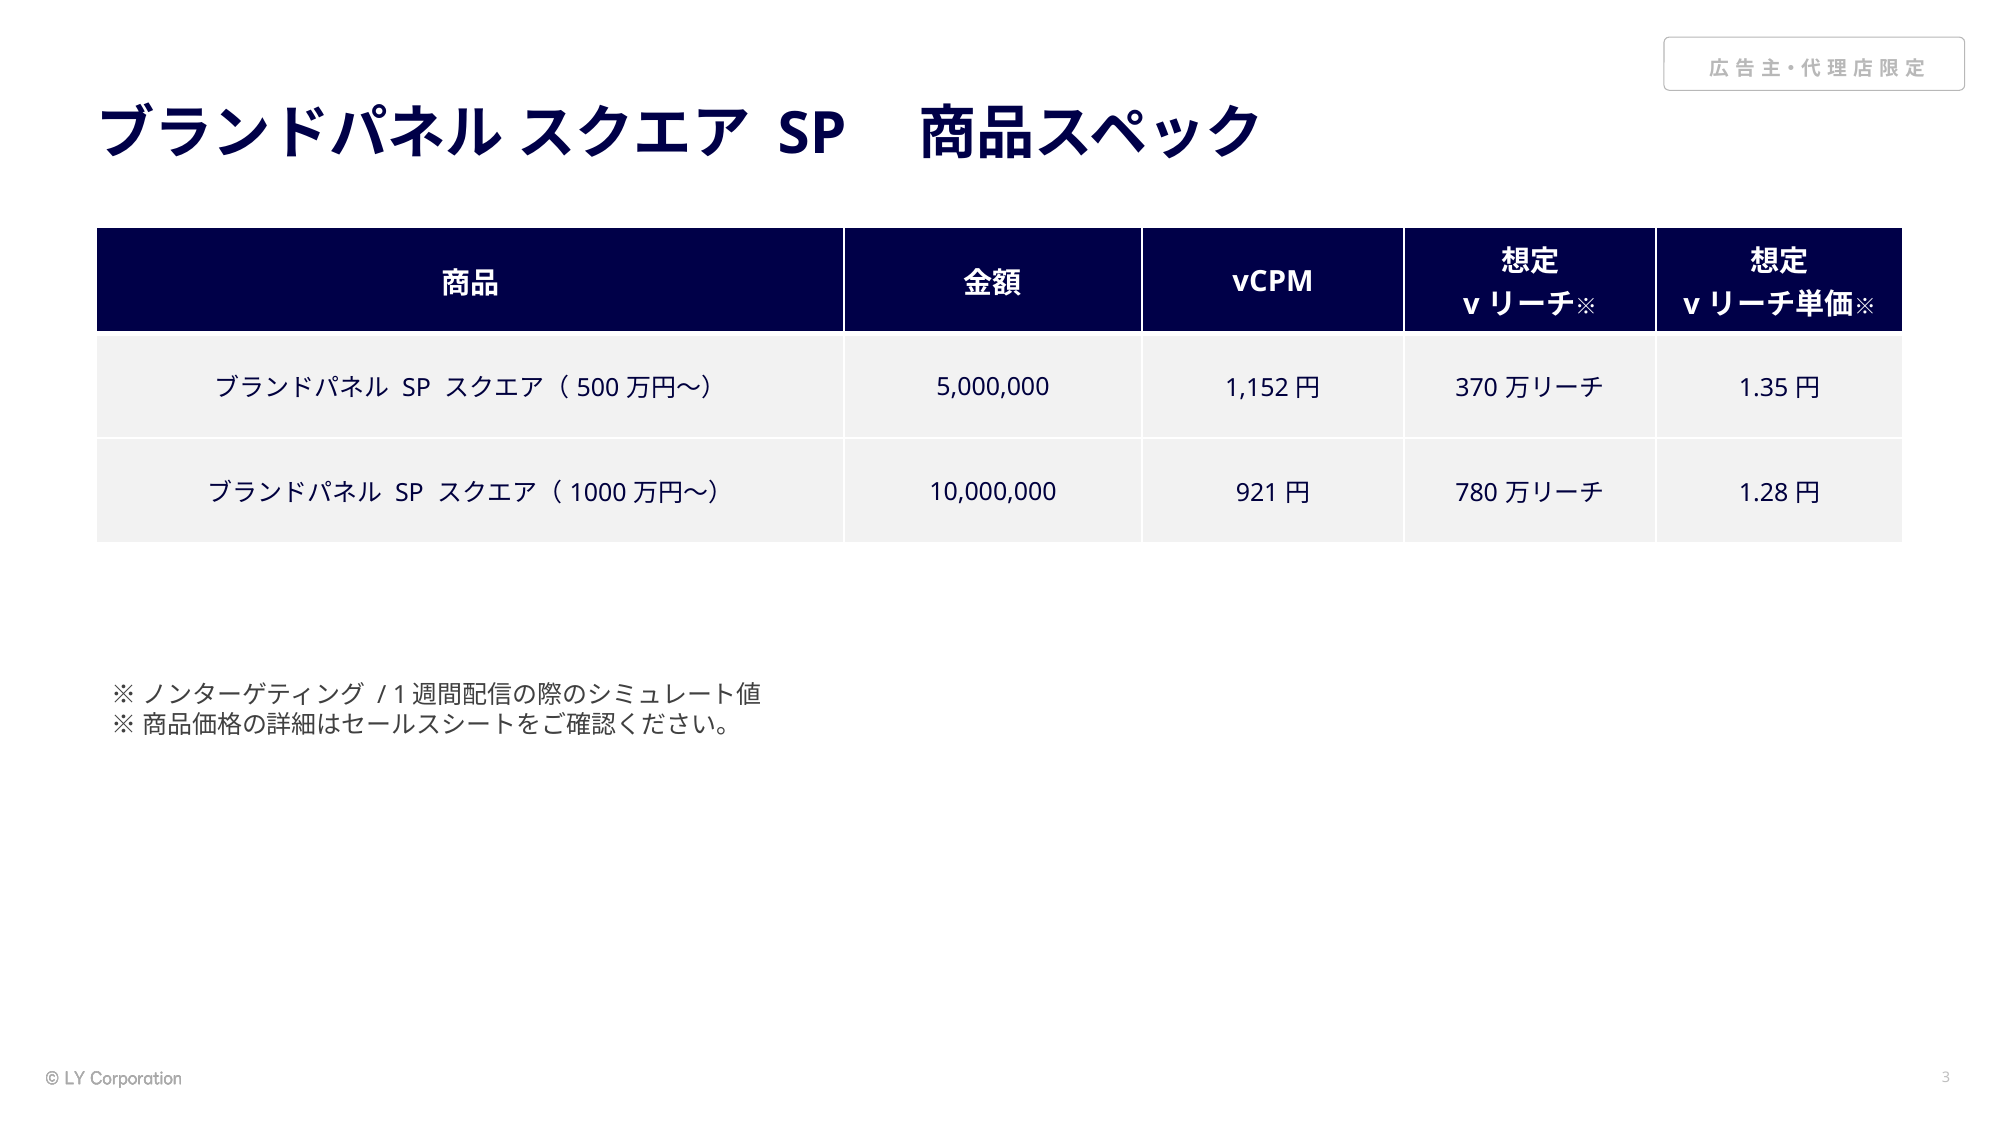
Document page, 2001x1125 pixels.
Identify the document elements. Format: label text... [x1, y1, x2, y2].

table_header 想定 vリーチ単価※ [1657, 228, 1902, 331]
table_cell 5,000,000 [845, 336, 1141, 437]
picture [46, 1071, 181, 1088]
table_header 想定 vリーチ※ [1405, 228, 1655, 331]
table_cell 780万リーチ [1405, 439, 1655, 542]
text_box ※ノンターゲティング / 1週間配信の際のシミュレート値 ※商品価格の詳細はセールスシートをご確認ください。 [96, 671, 1074, 747]
table_cell 1.35円 [1657, 336, 1902, 437]
table_header 商品 [97, 228, 843, 331]
table_cell ブランドパネル SP スクエア（500万円～） [97, 336, 843, 437]
title ブランドパネル スクエア SP 商品スペック [96, 95, 1904, 189]
table_cell 10,000,000 [845, 439, 1141, 542]
table_cell 921円 [1143, 439, 1403, 542]
table_header 金額 [845, 228, 1141, 331]
table_header vCPM [1143, 228, 1403, 331]
table_cell ブランドパネル SP スクエア（1000万円～） [97, 439, 843, 542]
table_cell 370万リーチ [1405, 336, 1655, 437]
table_cell 1,152円 [1143, 336, 1403, 437]
table_cell 1.28円 [1657, 439, 1902, 542]
